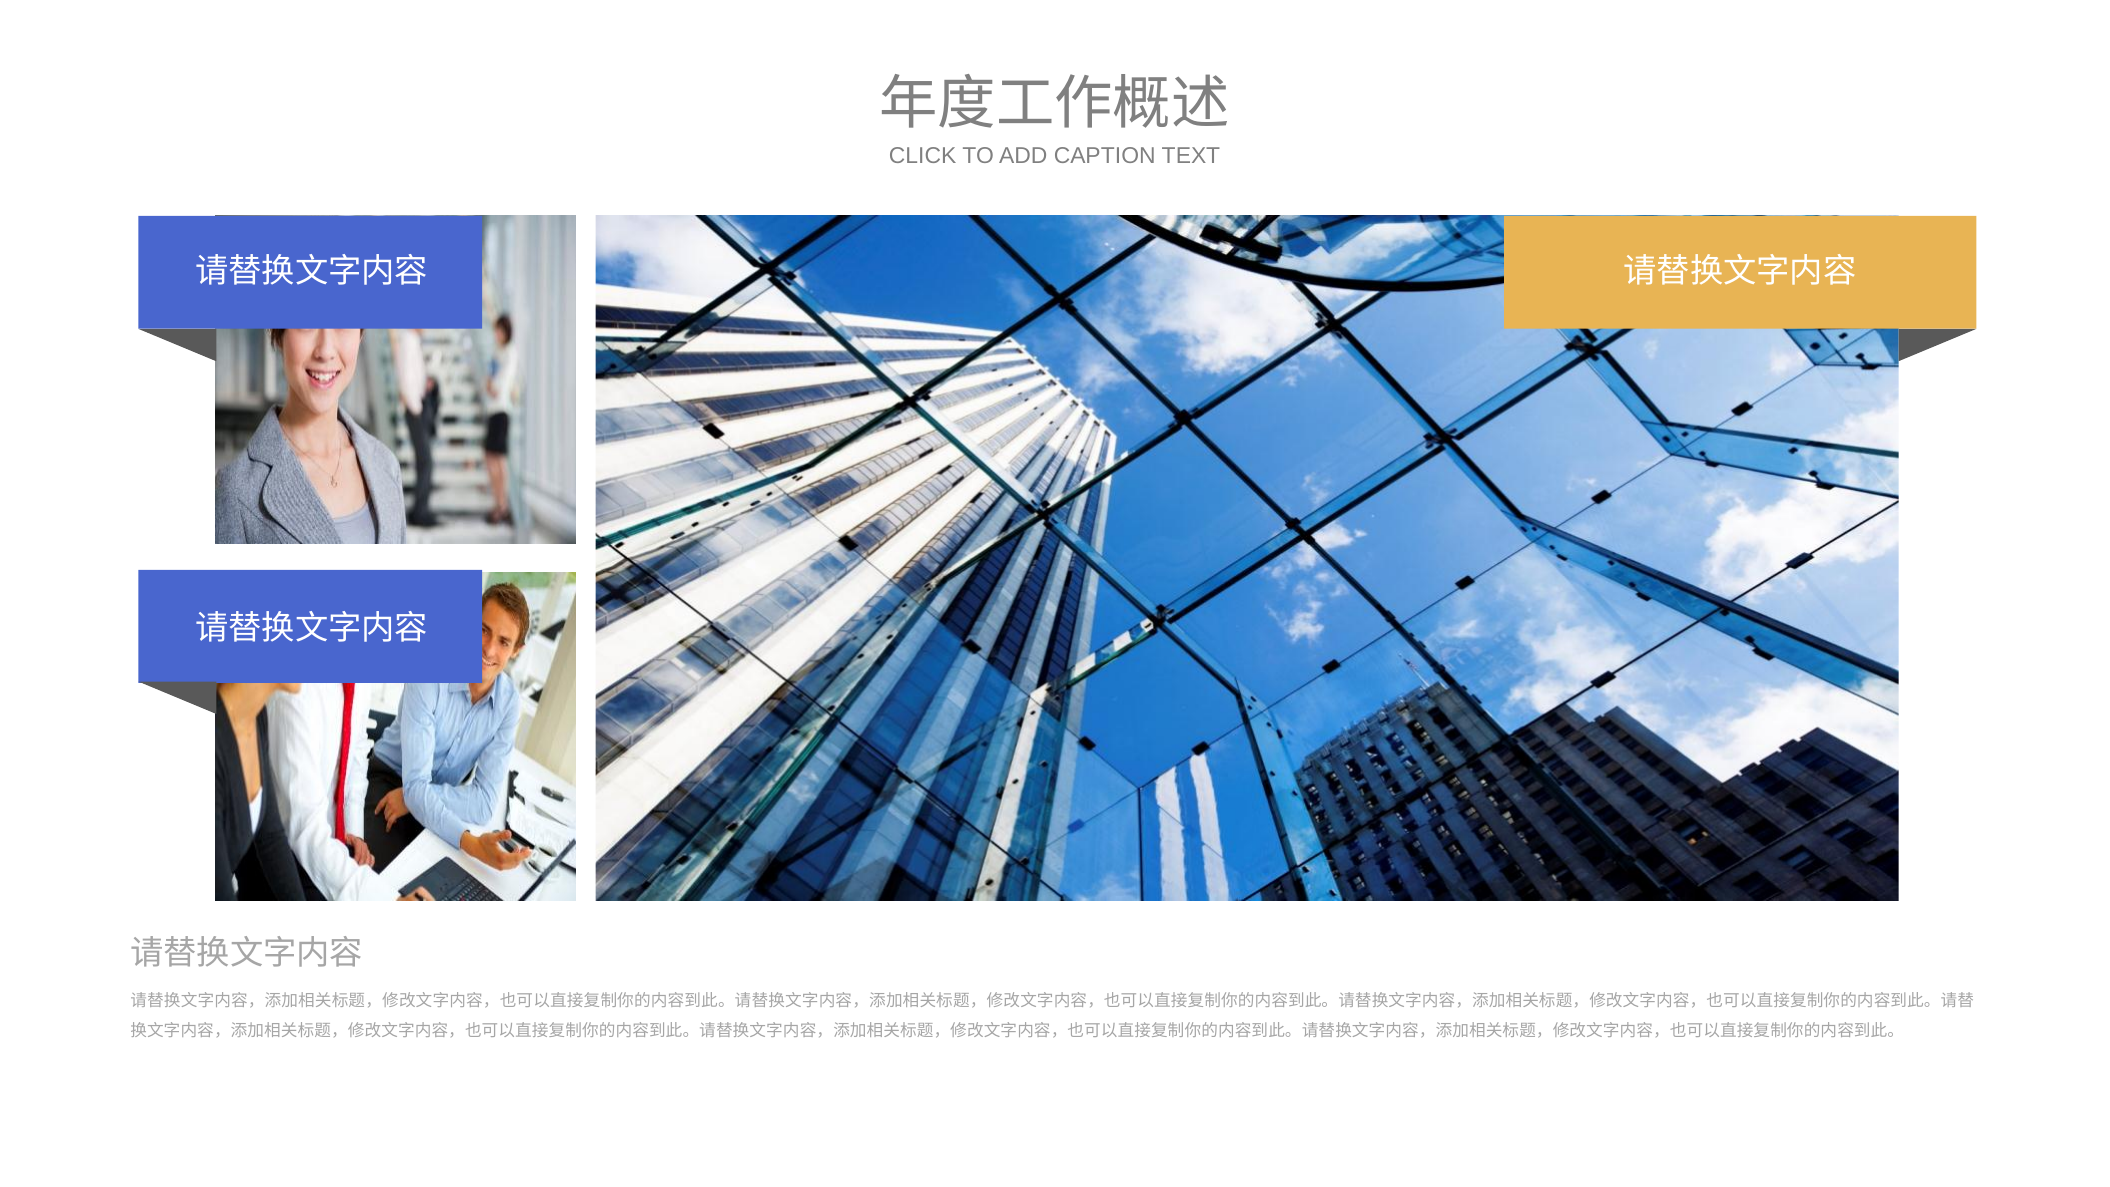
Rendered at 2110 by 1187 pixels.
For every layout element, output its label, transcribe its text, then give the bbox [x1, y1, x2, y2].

text_box CLICK TO ADD CAPTION TEXT [865, 140, 1245, 168]
text_box 年度工作概述 [865, 65, 1245, 136]
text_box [130, 931, 1977, 1041]
text_box 请替换文字内容 [195, 605, 442, 646]
text_box [138, 569, 483, 683]
text_box [595, 215, 1900, 901]
text_box [138, 681, 217, 714]
text_box [214, 572, 577, 901]
text_box 请替换文字内容 [1623, 248, 1857, 289]
text_box [1898, 328, 1977, 362]
text_box [1504, 215, 1977, 329]
text_box [214, 215, 577, 544]
text_box [138, 328, 217, 362]
text_box 请替换文字内容 [195, 248, 442, 289]
text_box [138, 215, 483, 329]
